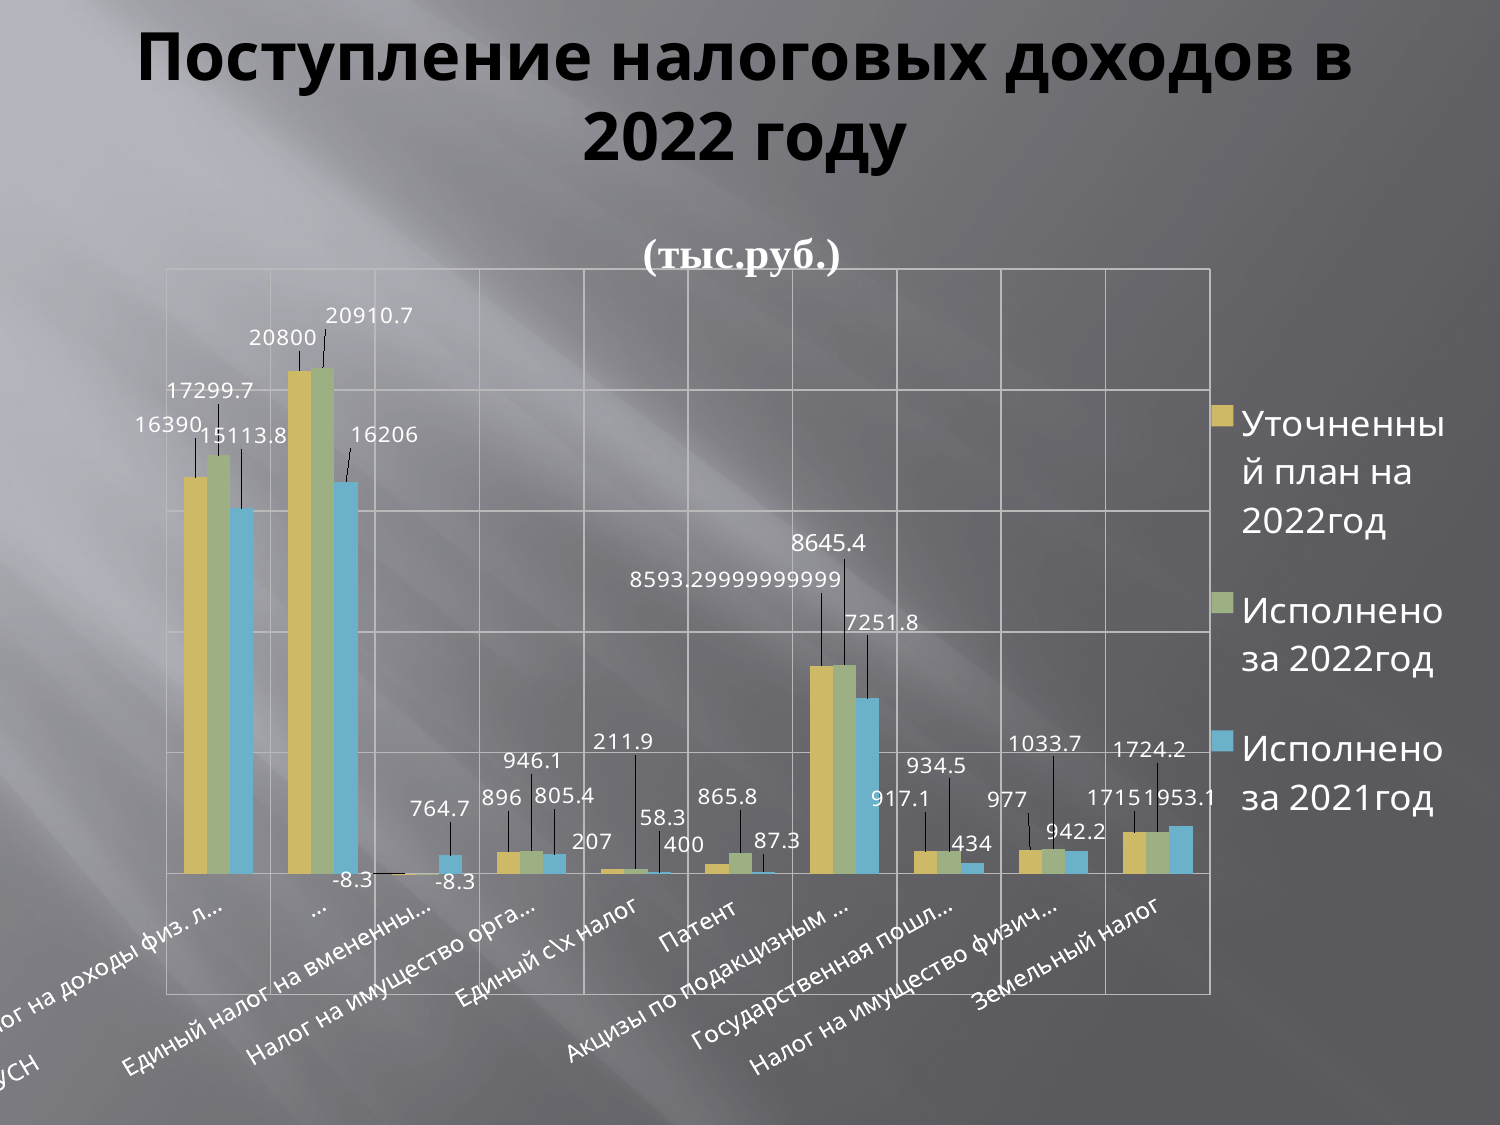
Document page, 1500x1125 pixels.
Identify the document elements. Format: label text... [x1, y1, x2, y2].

title Поступление налоговых доходов в 2022 году [70, 0, 1421, 188]
chart [0, 192, 1500, 1101]
